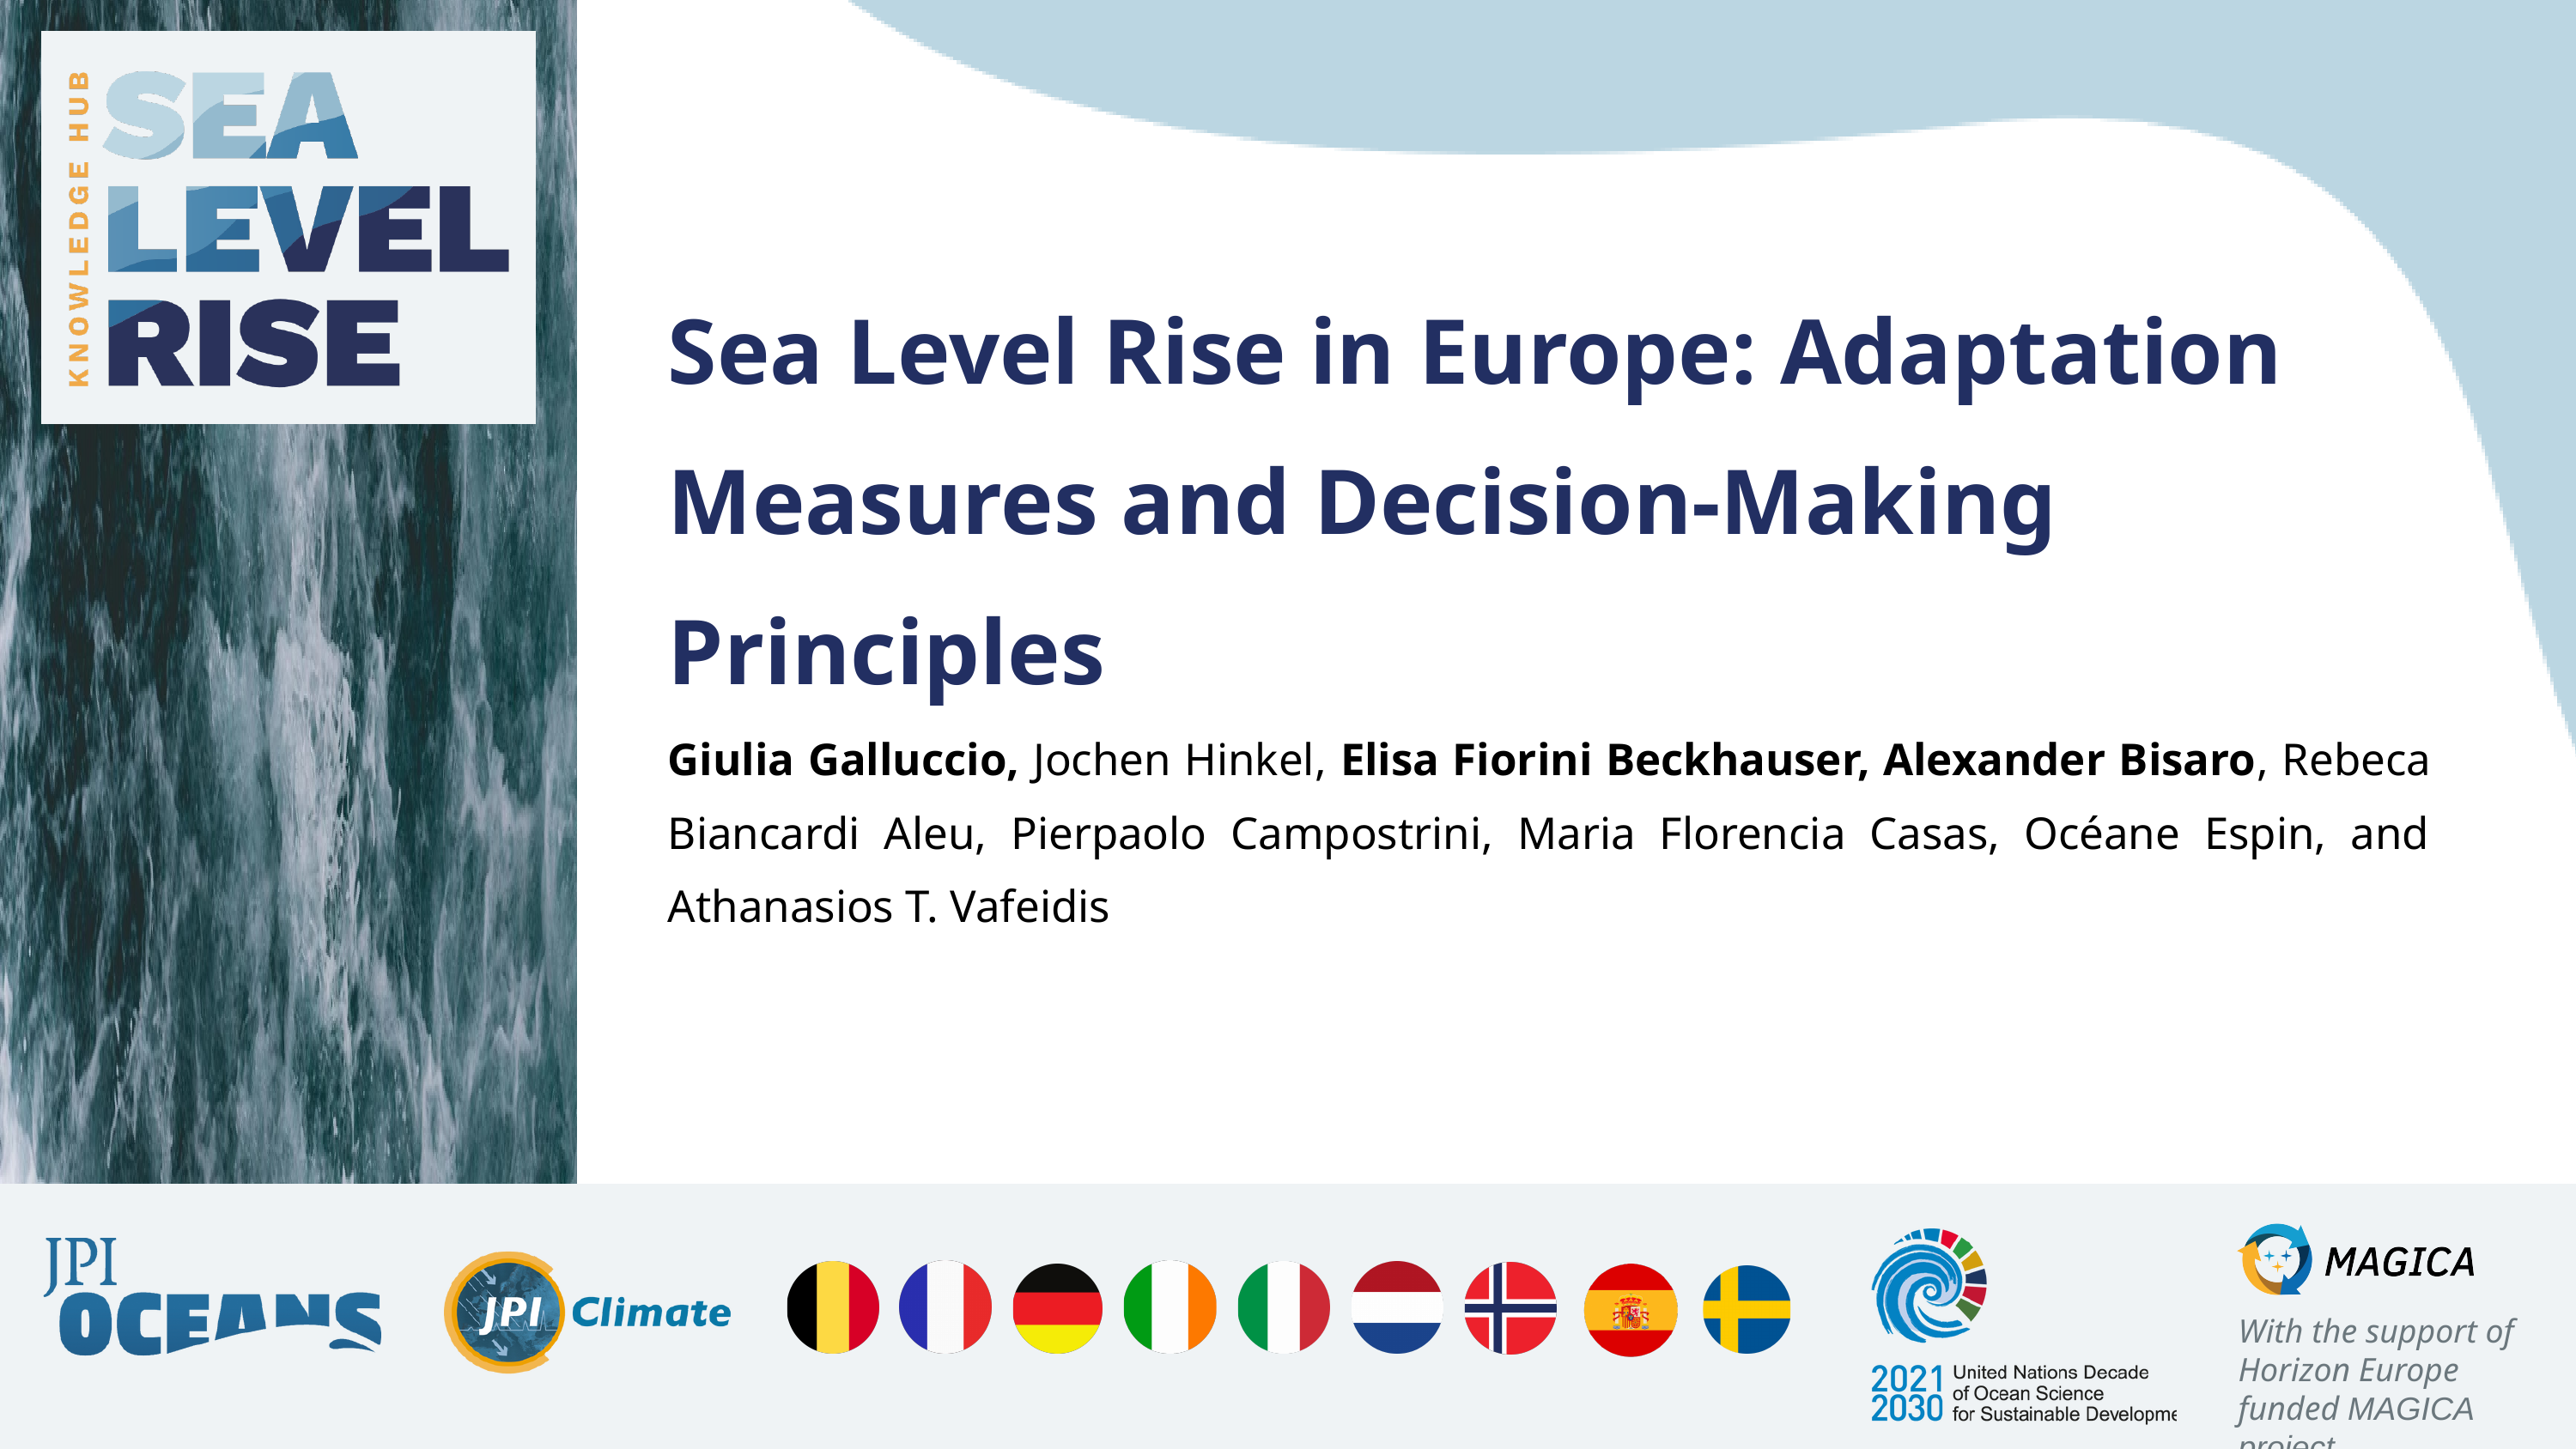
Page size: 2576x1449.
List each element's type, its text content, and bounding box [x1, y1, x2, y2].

text_box Giulia Galluccio, Jochen Hinkel, Elisa Fiorini Beckhauser, Alexander Bisaro, Rebeca Biancardi Aleu, Pierpaolo Campostrini, Maria Florencia Casas, Océane Espin, and Athanasios T. Vafeidis [667, 711, 2432, 932]
text_box [40, 34, 537, 425]
text_box [0, 0, 577, 1170]
picture [2225, 1216, 2485, 1303]
text_box [40, 31, 537, 34]
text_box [0, 1172, 2576, 1449]
text_box Sea Level Rise in Europe: Adaptation Measures and Decision-Making Principles [667, 252, 2464, 703]
text_box [623, 0, 2576, 1012]
